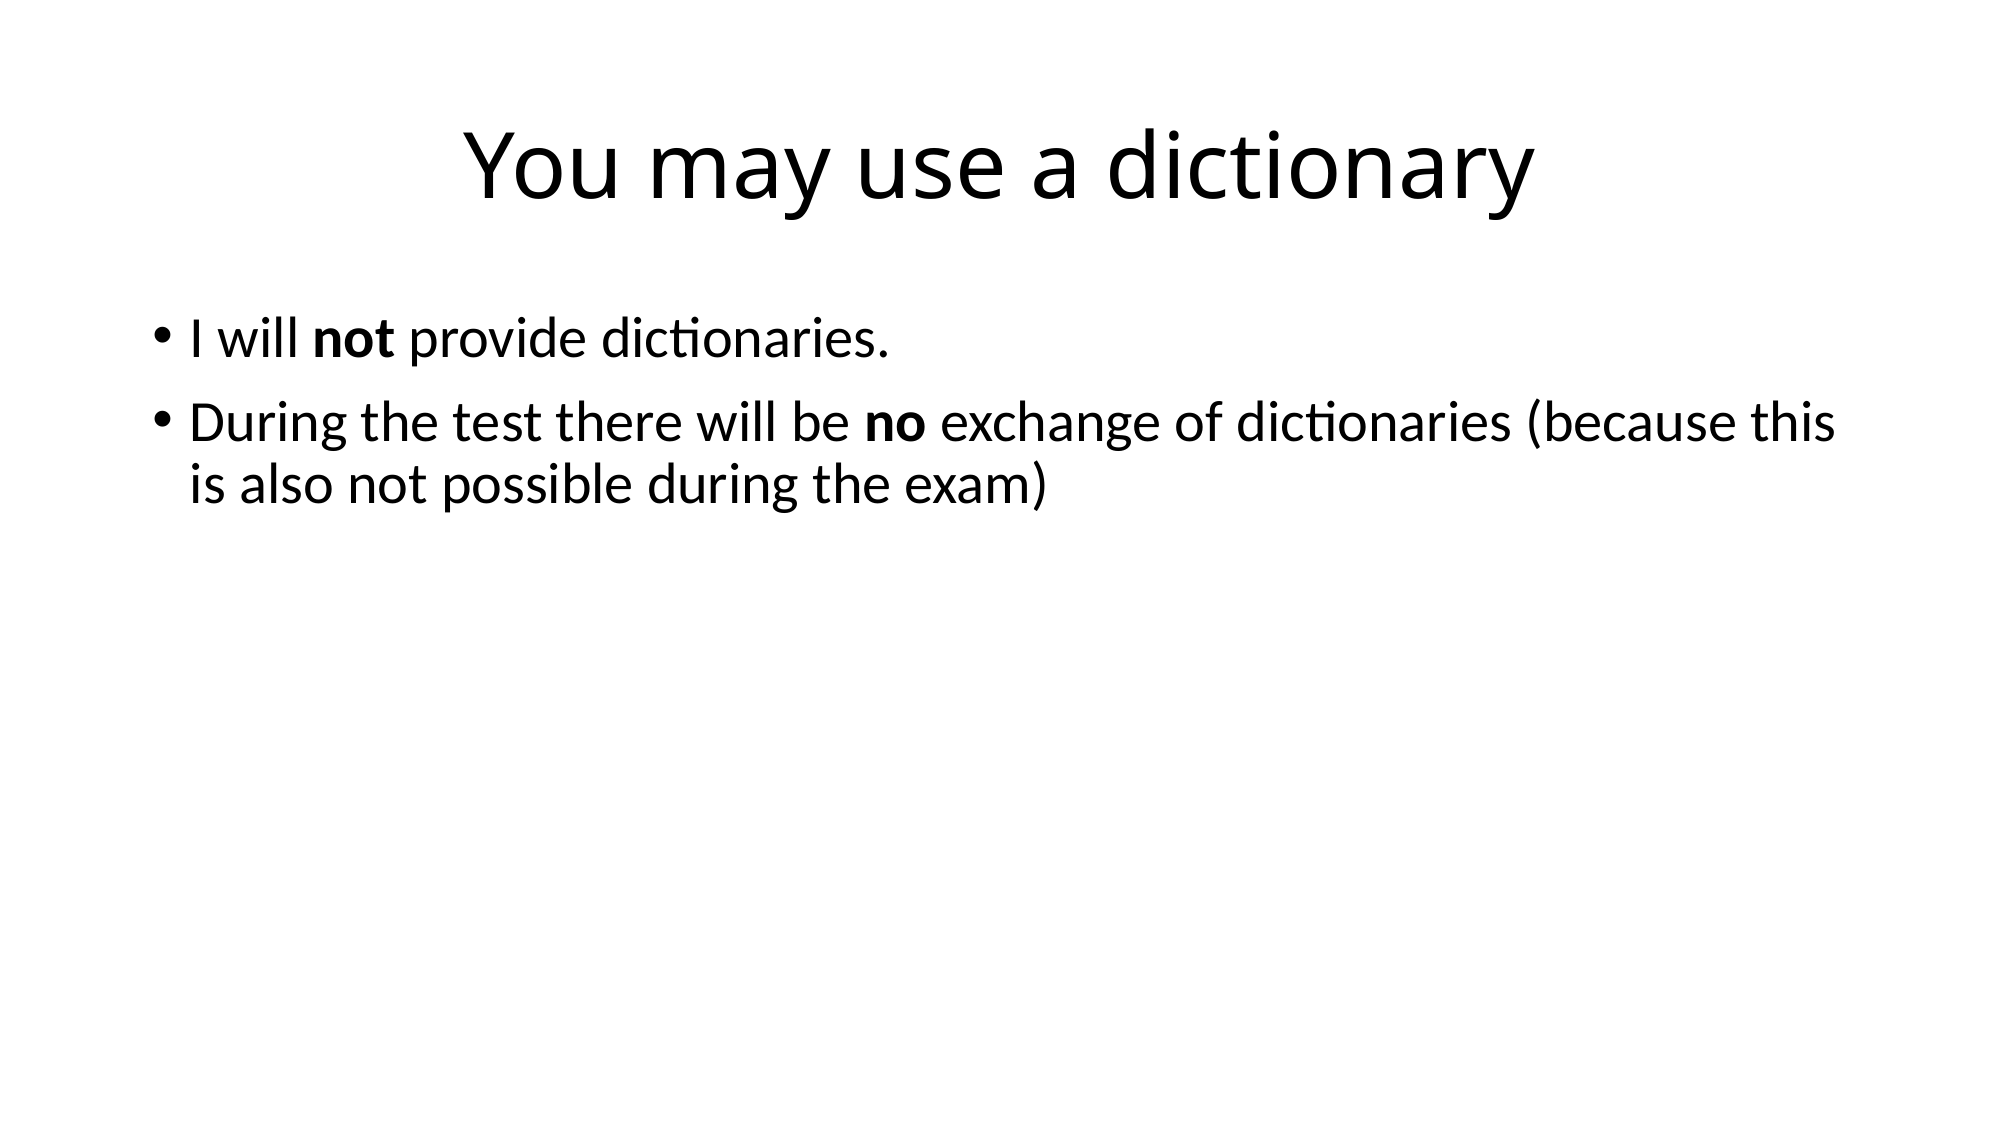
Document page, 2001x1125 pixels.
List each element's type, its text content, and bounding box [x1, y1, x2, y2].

list I will not provide dictionaries. During the test there will be no exchange of dictionaries (because this is also not possible during the exam) [137, 299, 1863, 1014]
title You may use a dictionary [137, 59, 1863, 278]
